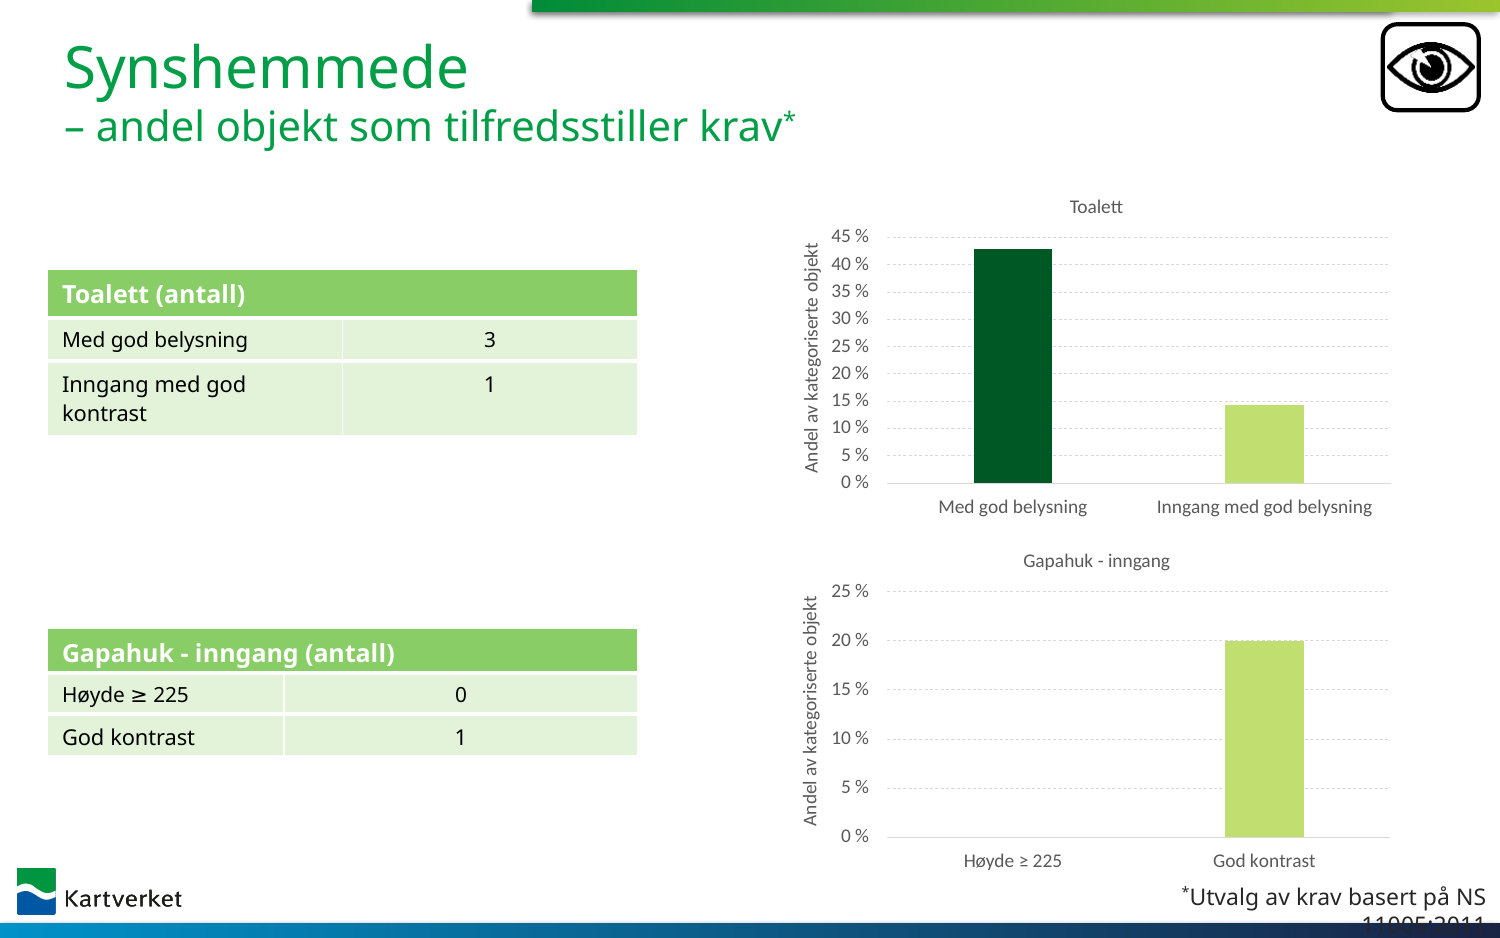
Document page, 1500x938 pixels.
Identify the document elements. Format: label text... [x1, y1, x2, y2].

picture [791, 541, 1402, 880]
table_cell 1 [343, 363, 637, 435]
table_header Toalett (antall) [48, 270, 637, 316]
table_header Gapahuk - inngang (antall) [48, 629, 637, 671]
table_cell Inngang med god kontrast [48, 363, 342, 435]
table_cell Høyde ≥ 225 [48, 675, 283, 712]
table_cell 3 [343, 320, 637, 359]
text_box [1382, 24, 1480, 111]
text_box *Utvalg av krav basert på NS 11005:2011 [1068, 873, 1500, 938]
table_cell 0 [285, 675, 637, 712]
text_box Synshemmede – andel objekt som tilfredsstiller krav* [49, 24, 1431, 158]
table_cell God kontrast [48, 716, 283, 755]
table_cell 1 [285, 716, 637, 755]
picture [791, 187, 1402, 526]
table_cell Med god belysning [48, 320, 342, 359]
